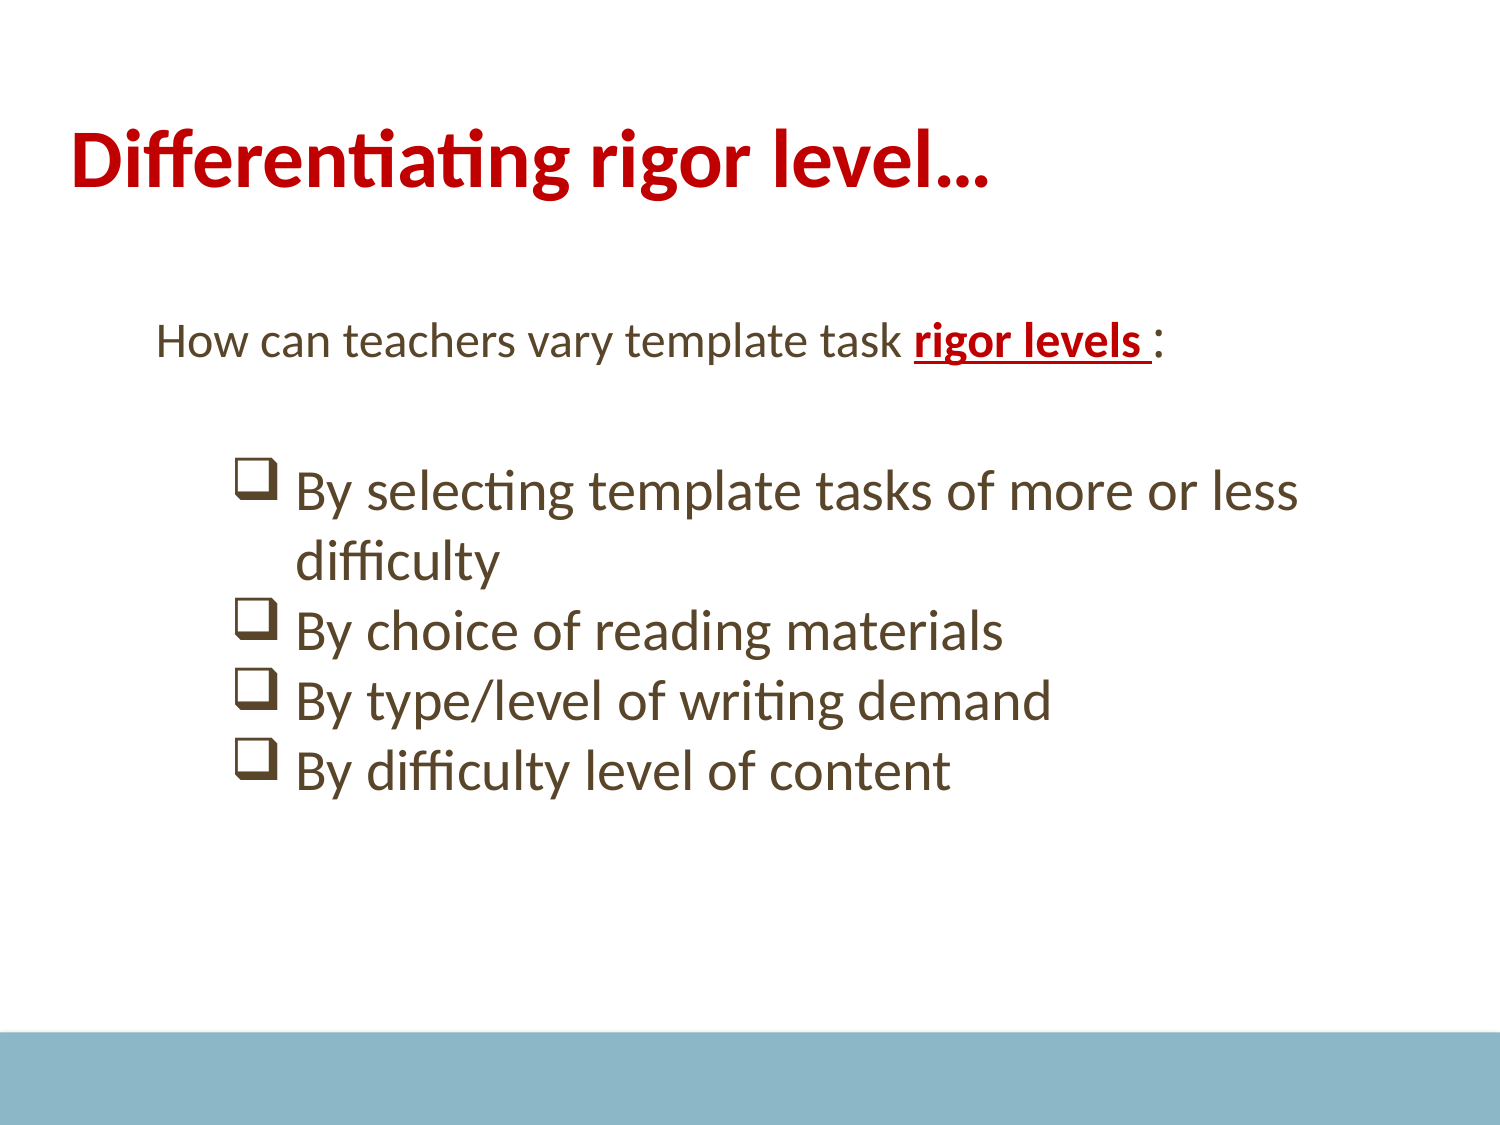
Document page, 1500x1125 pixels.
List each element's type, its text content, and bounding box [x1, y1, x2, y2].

text_box How can teachers vary template task rigor levels : By selecting template tasks of more or less difficulty By choice of reading materials By type/level of writing demand By difficulty level of content [141, 299, 1394, 810]
title Differentiating rigor level… [70, 114, 1421, 207]
